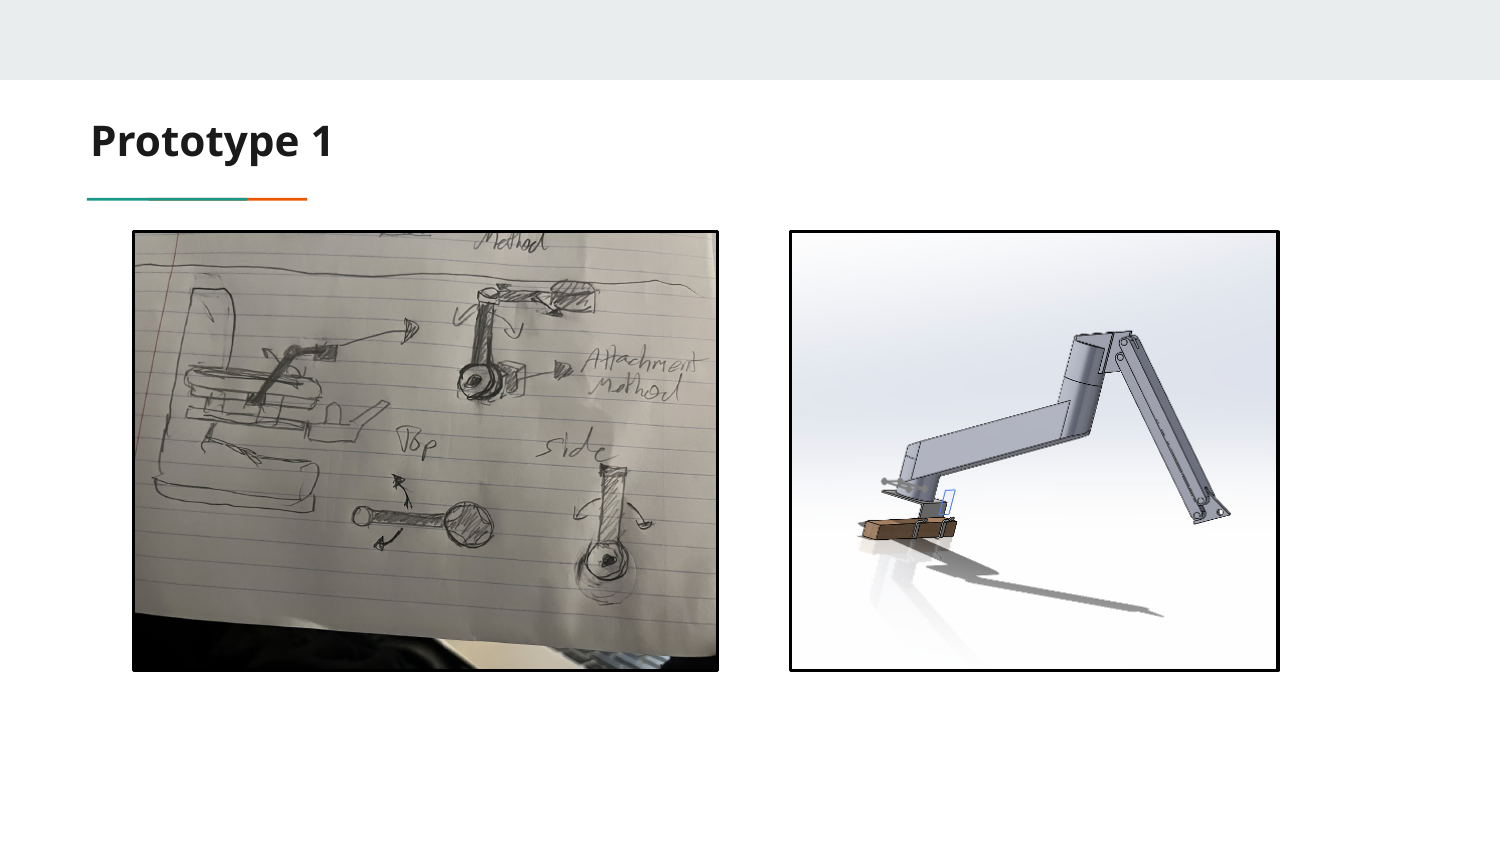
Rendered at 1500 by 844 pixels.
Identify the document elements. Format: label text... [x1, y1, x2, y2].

title Prototype 1 [75, 96, 1337, 185]
picture [134, 233, 717, 670]
picture [792, 233, 1277, 670]
